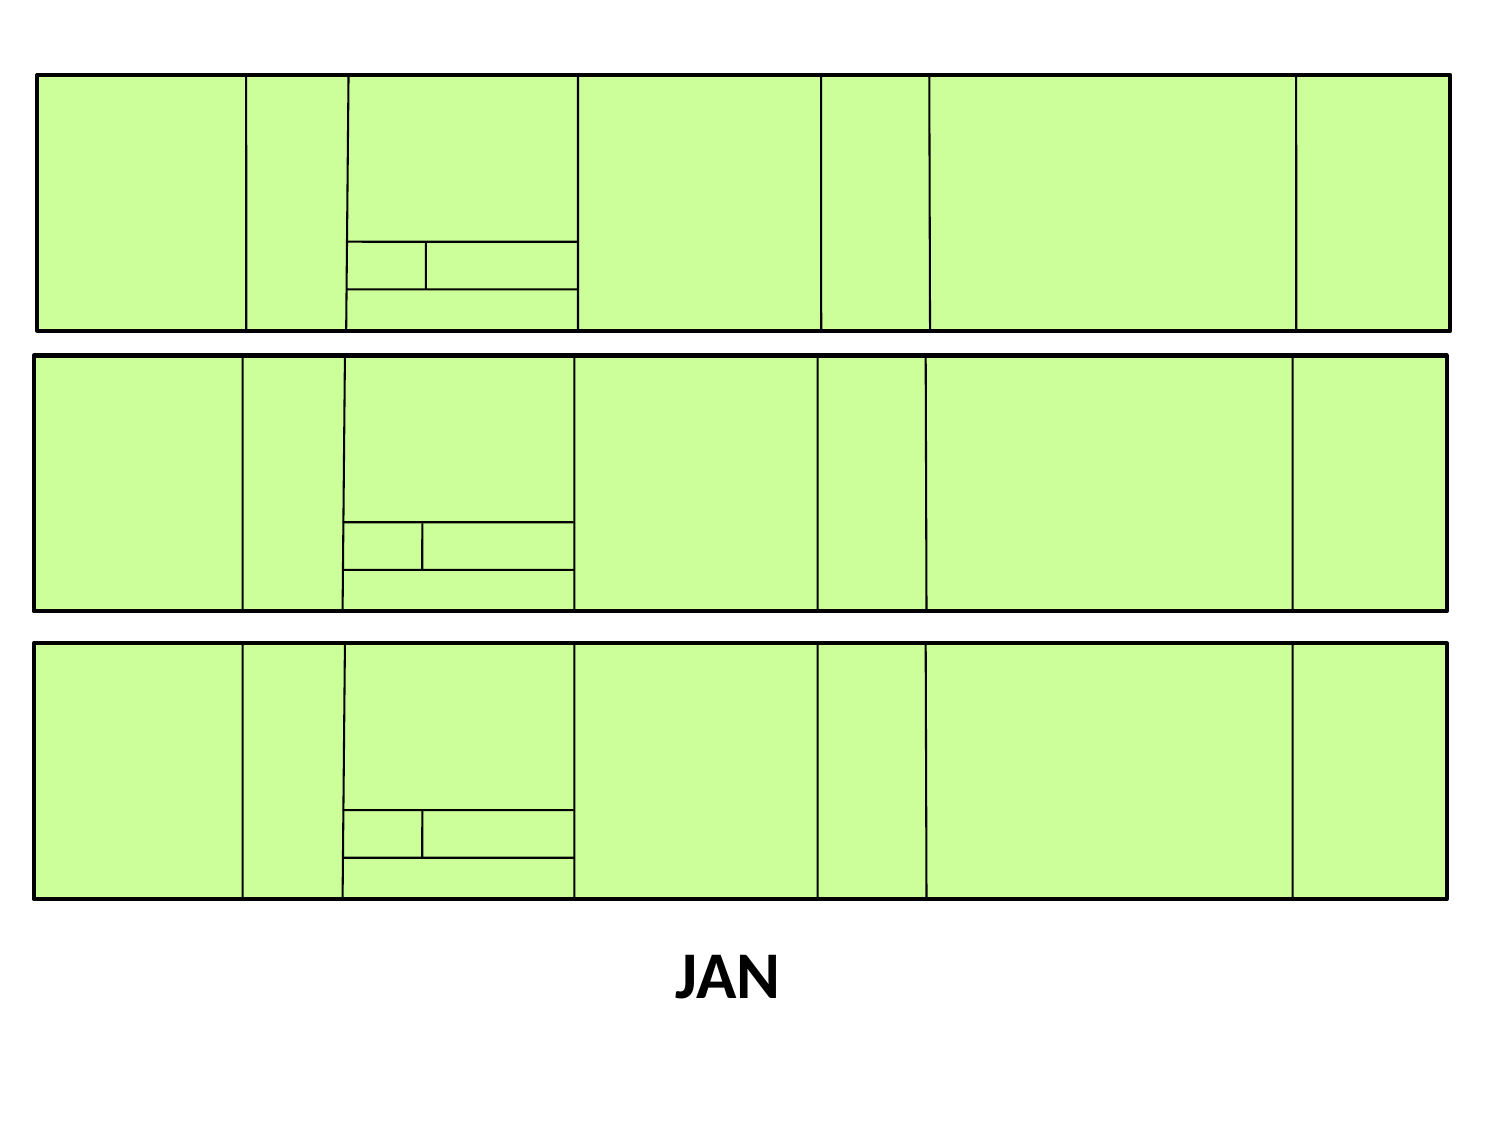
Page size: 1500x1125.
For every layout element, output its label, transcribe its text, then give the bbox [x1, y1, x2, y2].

text_box JAN [640, 924, 816, 1020]
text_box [36, 74, 1451, 339]
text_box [33, 355, 1448, 619]
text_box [33, 643, 1448, 907]
